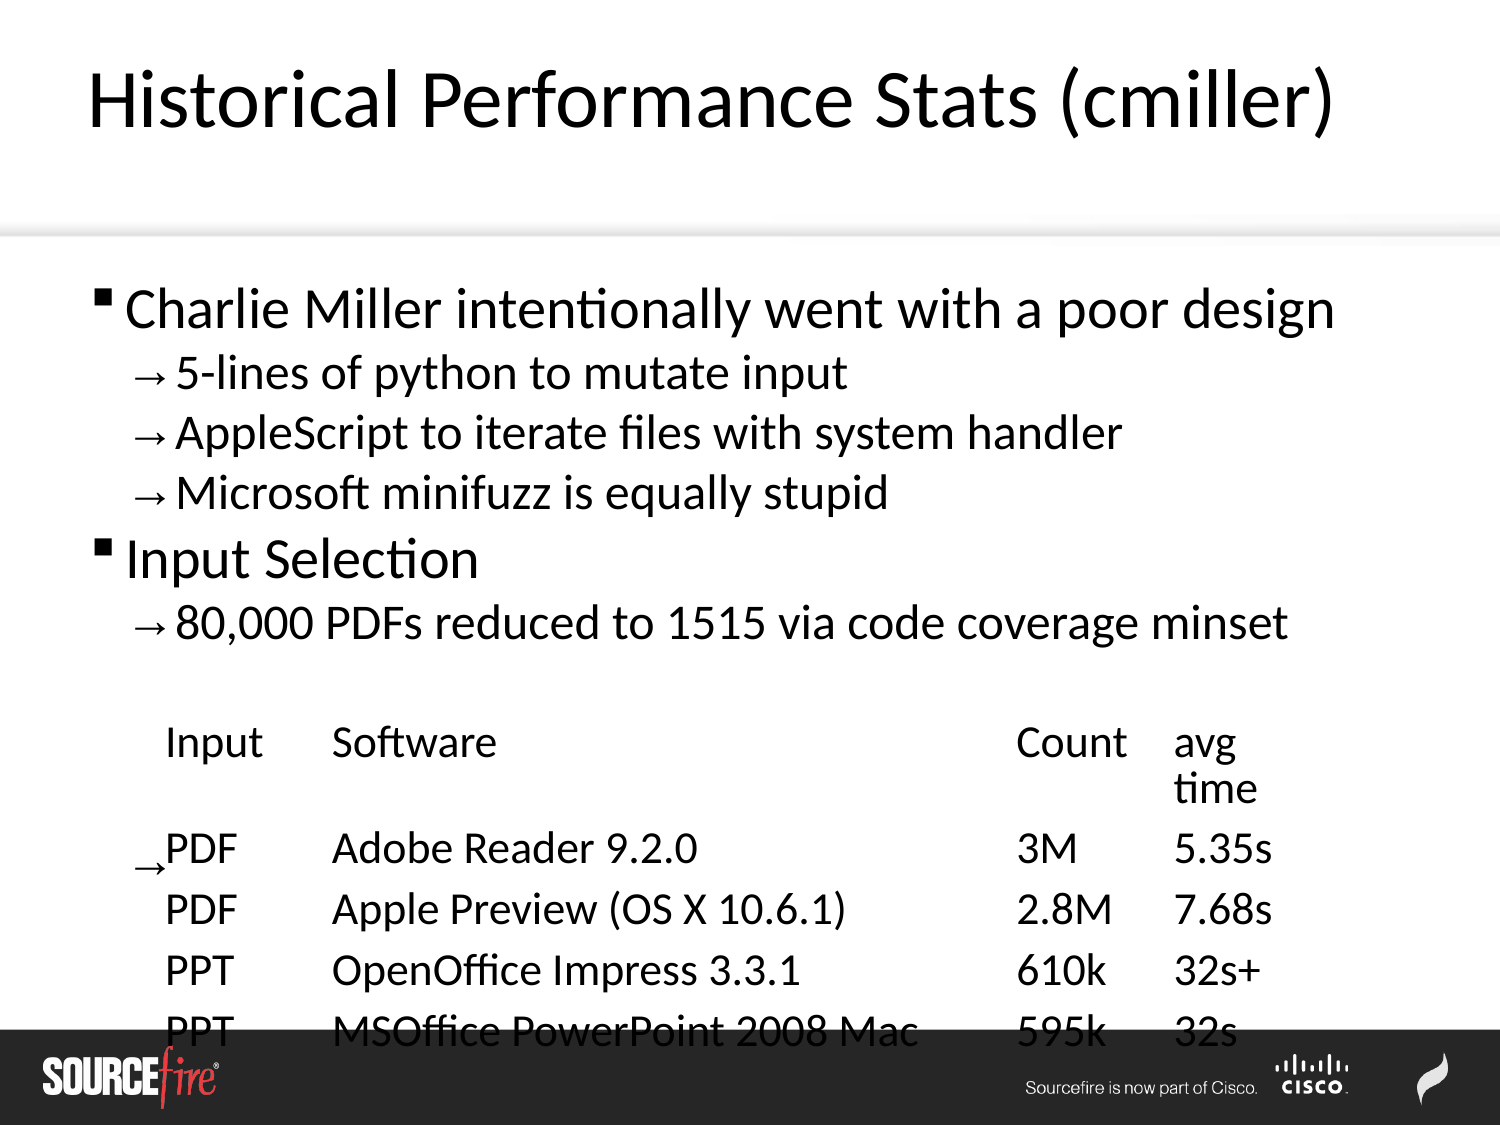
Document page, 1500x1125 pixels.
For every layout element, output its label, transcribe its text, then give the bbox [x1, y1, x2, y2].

text_box Charlie Miller intentionally went with a poor design 5-lines of python to mutate input AppleScript to iterate files with system handler Microsoft minifuzz is equally stupid Input Selection 80,000 PDFs reduced to 1515 via code coverage minset [75, 262, 1425, 1005]
table_cell PDF [150, 883, 317, 944]
table_header Software [317, 716, 1001, 822]
table_cell 5.35s [1159, 822, 1337, 883]
table_cell 32s+ [1159, 944, 1337, 1005]
table_cell 7.68s [1159, 883, 1337, 944]
table_cell 595k [1001, 1005, 1159, 1066]
text_box Historical Performance Stats (cmiller) [72, 51, 1423, 215]
table_cell 32s [1159, 1005, 1337, 1066]
table_cell PPT [150, 944, 317, 1005]
table_cell OpenOffice Impress 3.3.1 [317, 944, 1001, 1005]
table_cell Adobe Reader 9.2.0 [317, 822, 1001, 883]
table_cell PPT [150, 1005, 317, 1066]
table_header Count [1001, 716, 1159, 822]
table_cell 3M [1001, 822, 1159, 883]
table_cell 2.8M [1001, 883, 1159, 944]
table_cell PDF [150, 822, 317, 883]
table_cell MSOffice PowerPoint 2008 Mac [317, 1005, 1001, 1066]
table_header avg time [1159, 716, 1337, 822]
picture [0, 214, 1500, 246]
table_header Input [150, 716, 317, 822]
picture [43, 1045, 219, 1109]
picture [1417, 1051, 1448, 1106]
table_cell 610k [1001, 944, 1159, 1005]
table_cell Apple Preview (OS X 10.6.1) [317, 883, 1001, 944]
picture [1026, 1054, 1348, 1097]
